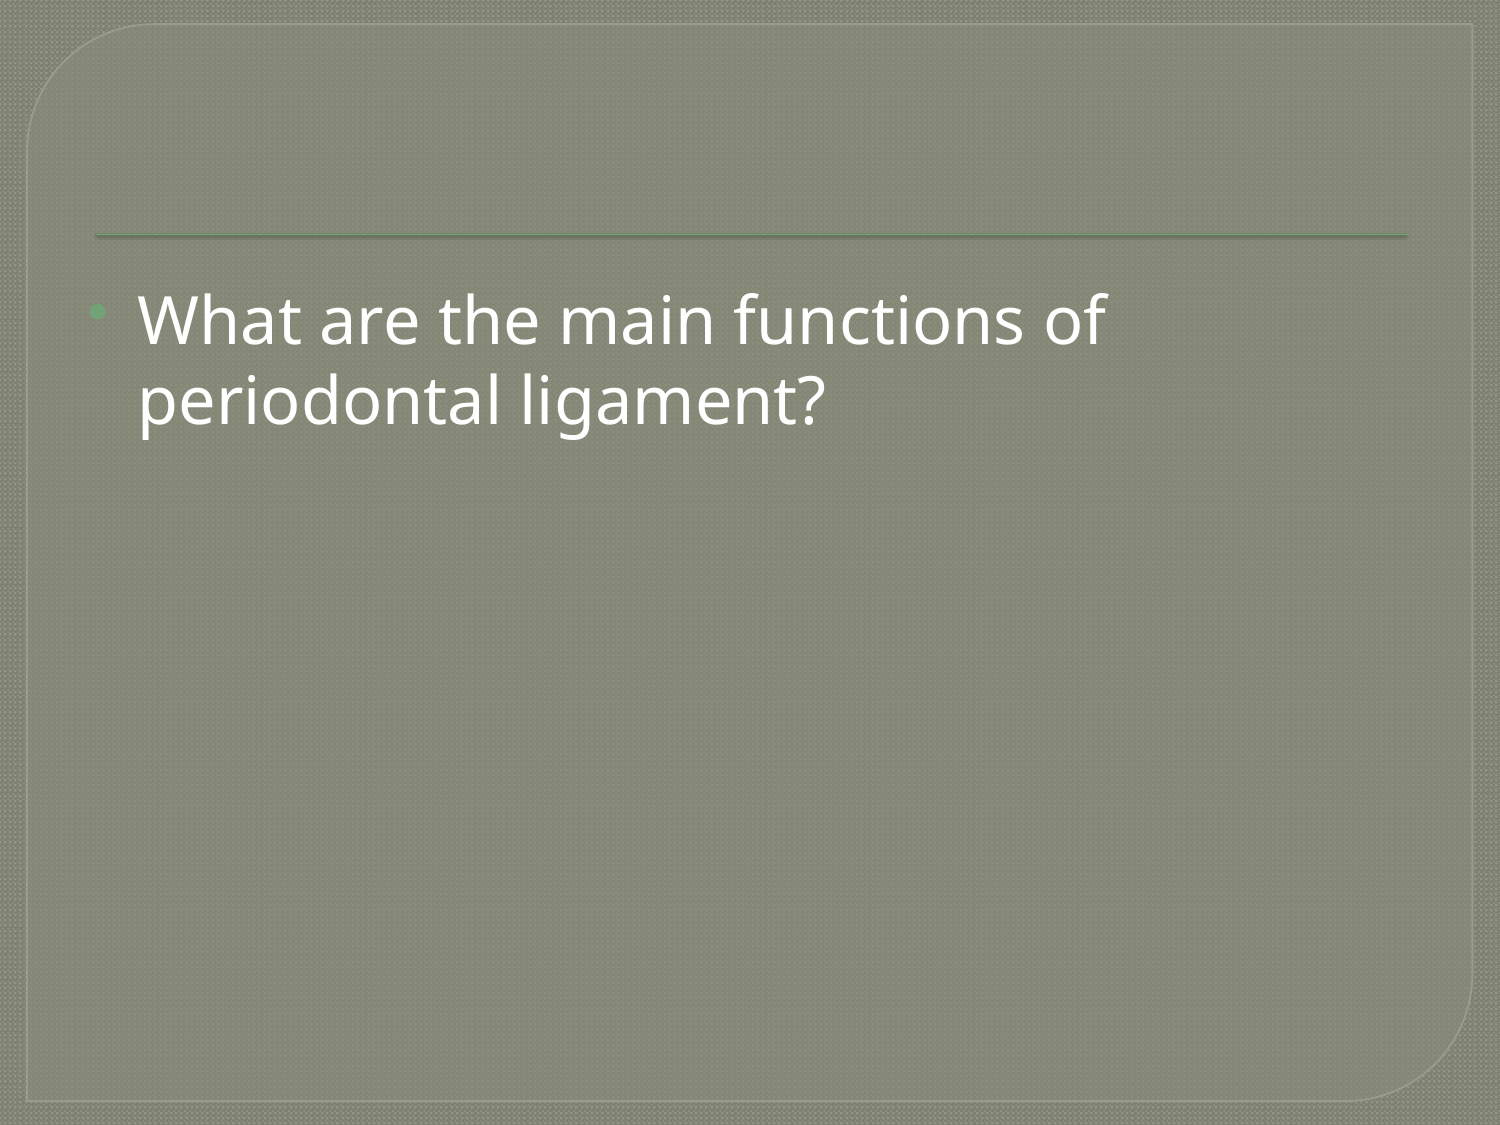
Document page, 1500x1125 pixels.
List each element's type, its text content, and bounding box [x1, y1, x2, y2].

list What are the main functions of periodontal ligament? [75, 270, 1425, 1013]
